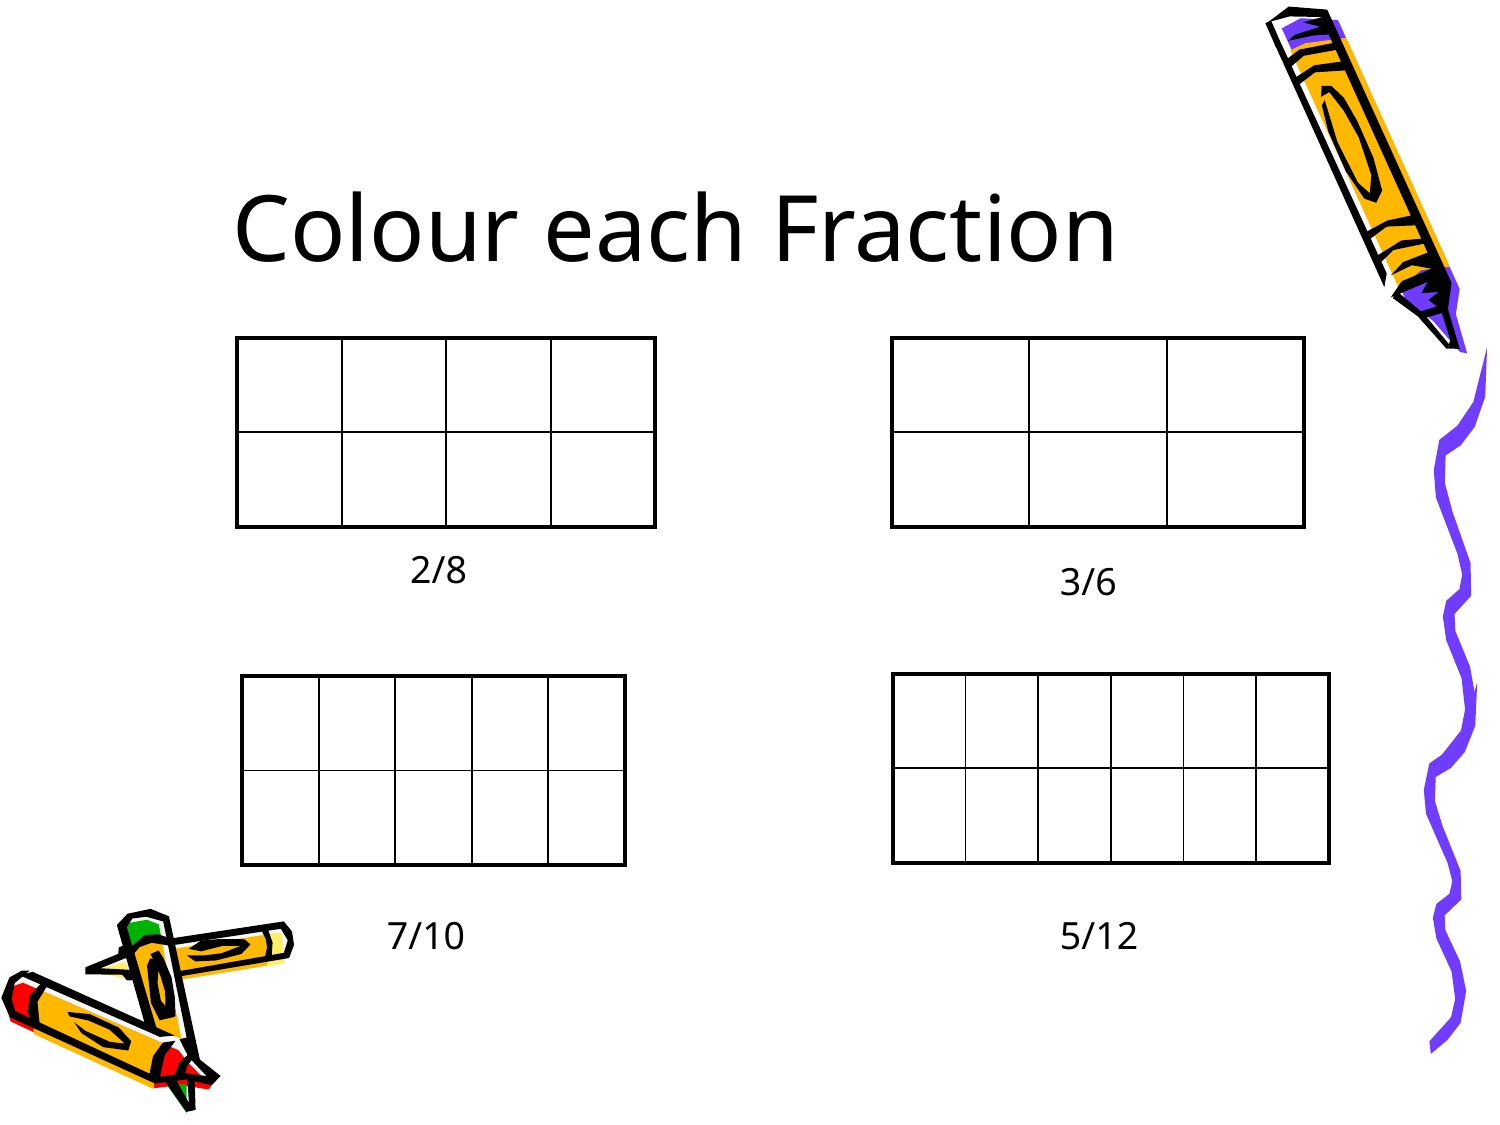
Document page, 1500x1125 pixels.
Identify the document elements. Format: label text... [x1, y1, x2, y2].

table_cell [552, 433, 653, 525]
table_cell [1184, 769, 1255, 861]
table_cell [1030, 433, 1166, 525]
title Colour each Fraction [112, 24, 1240, 288]
table_cell [1039, 769, 1110, 861]
table_header [1168, 340, 1302, 431]
table_header [473, 678, 547, 770]
table_header [966, 676, 1037, 767]
table_cell [244, 771, 318, 863]
table_cell [473, 771, 547, 863]
table_cell [1257, 769, 1327, 861]
table_header [1039, 676, 1110, 767]
text_box 2/8 [395, 538, 526, 599]
table_cell [320, 771, 394, 863]
table_header [396, 678, 471, 770]
table_cell [549, 771, 623, 863]
table_cell [343, 433, 445, 525]
table_header [1184, 676, 1255, 767]
table_header [320, 678, 394, 770]
table_cell [966, 769, 1037, 861]
table_header [1030, 340, 1166, 431]
table_header [244, 678, 318, 770]
table_cell [1112, 769, 1183, 861]
table_header [894, 340, 1028, 431]
table_header [239, 340, 341, 431]
text_box 3/6 [1045, 550, 1164, 611]
text_box 7/10 [372, 904, 514, 965]
table_header [343, 340, 445, 431]
table_cell [895, 769, 965, 861]
table_header [1112, 676, 1183, 767]
table_header [552, 340, 653, 431]
text_box 5/12 [1045, 904, 1188, 965]
table_header [895, 676, 965, 767]
table_header [1257, 676, 1327, 767]
table_cell [396, 771, 471, 863]
table_cell [447, 433, 550, 525]
table_cell [1168, 433, 1302, 525]
table_header [447, 340, 550, 431]
table_cell [239, 433, 341, 525]
table_cell [894, 433, 1028, 525]
table_header [549, 678, 623, 770]
